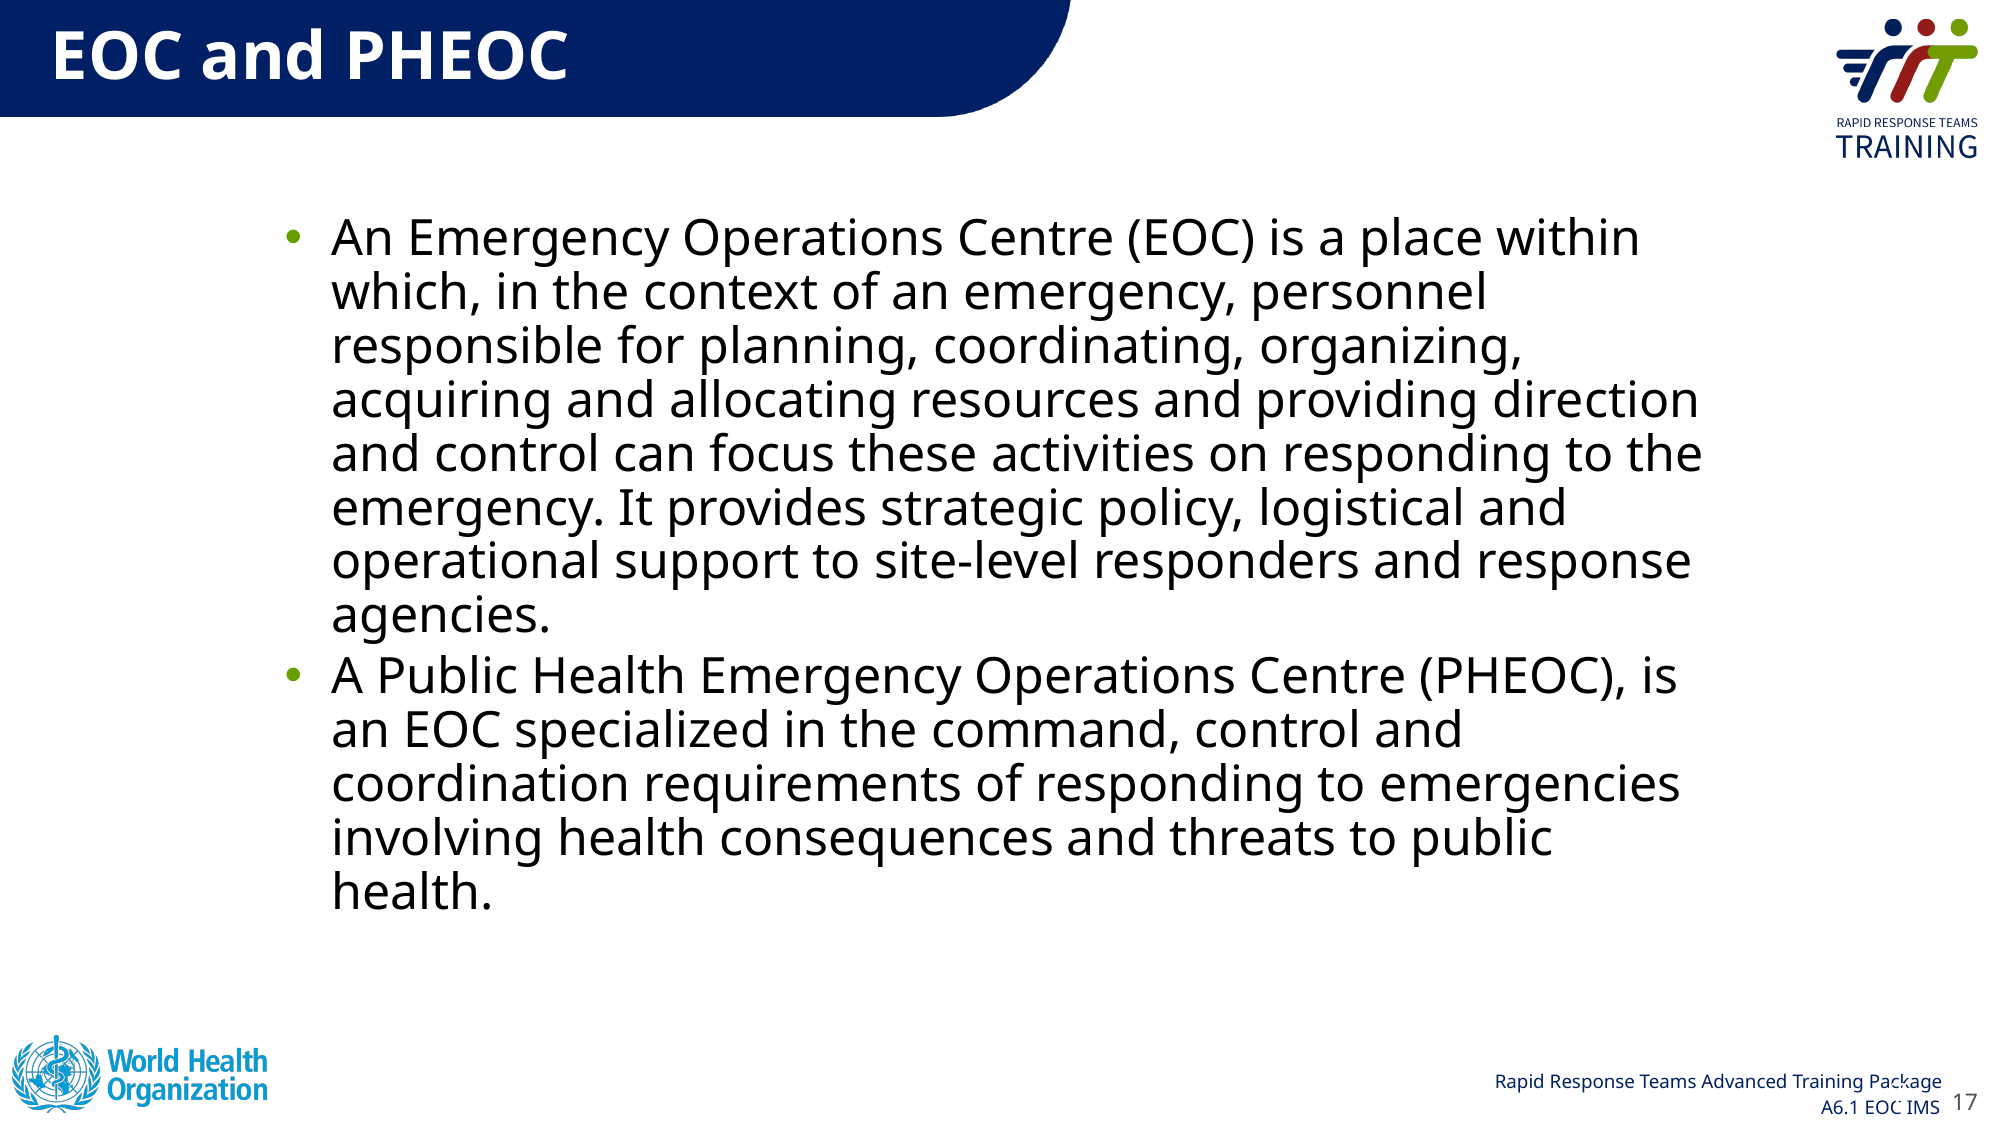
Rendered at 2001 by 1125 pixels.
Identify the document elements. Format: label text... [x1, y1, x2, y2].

picture [58, 1050, 64, 1058]
picture [12, 1083, 48, 1113]
title EOC and PHEOC [42, 4, 630, 112]
list An Emergency Operations Centre (EOC) is a place within which, in the context of an emergency, personnel responsible for planning, coordinating, organizing, acquiring and allocating resources and providing direction and control can focus these activities on responding to the emergency. It provides strategic policy, logistical and operational support to site-level responders and response agencies. A Public Health Emergency Operations Centre (PHEOC), is an EOC specialized in the command, control and coordination requirements of responding to emergencies involving health consequences and threats to public health. [276, 204, 1740, 969]
picture [0, 0, 1072, 117]
picture [12, 1035, 267, 1113]
slide_number 17 [1882, 1037, 1930, 1092]
picture [1835, 19, 1978, 167]
